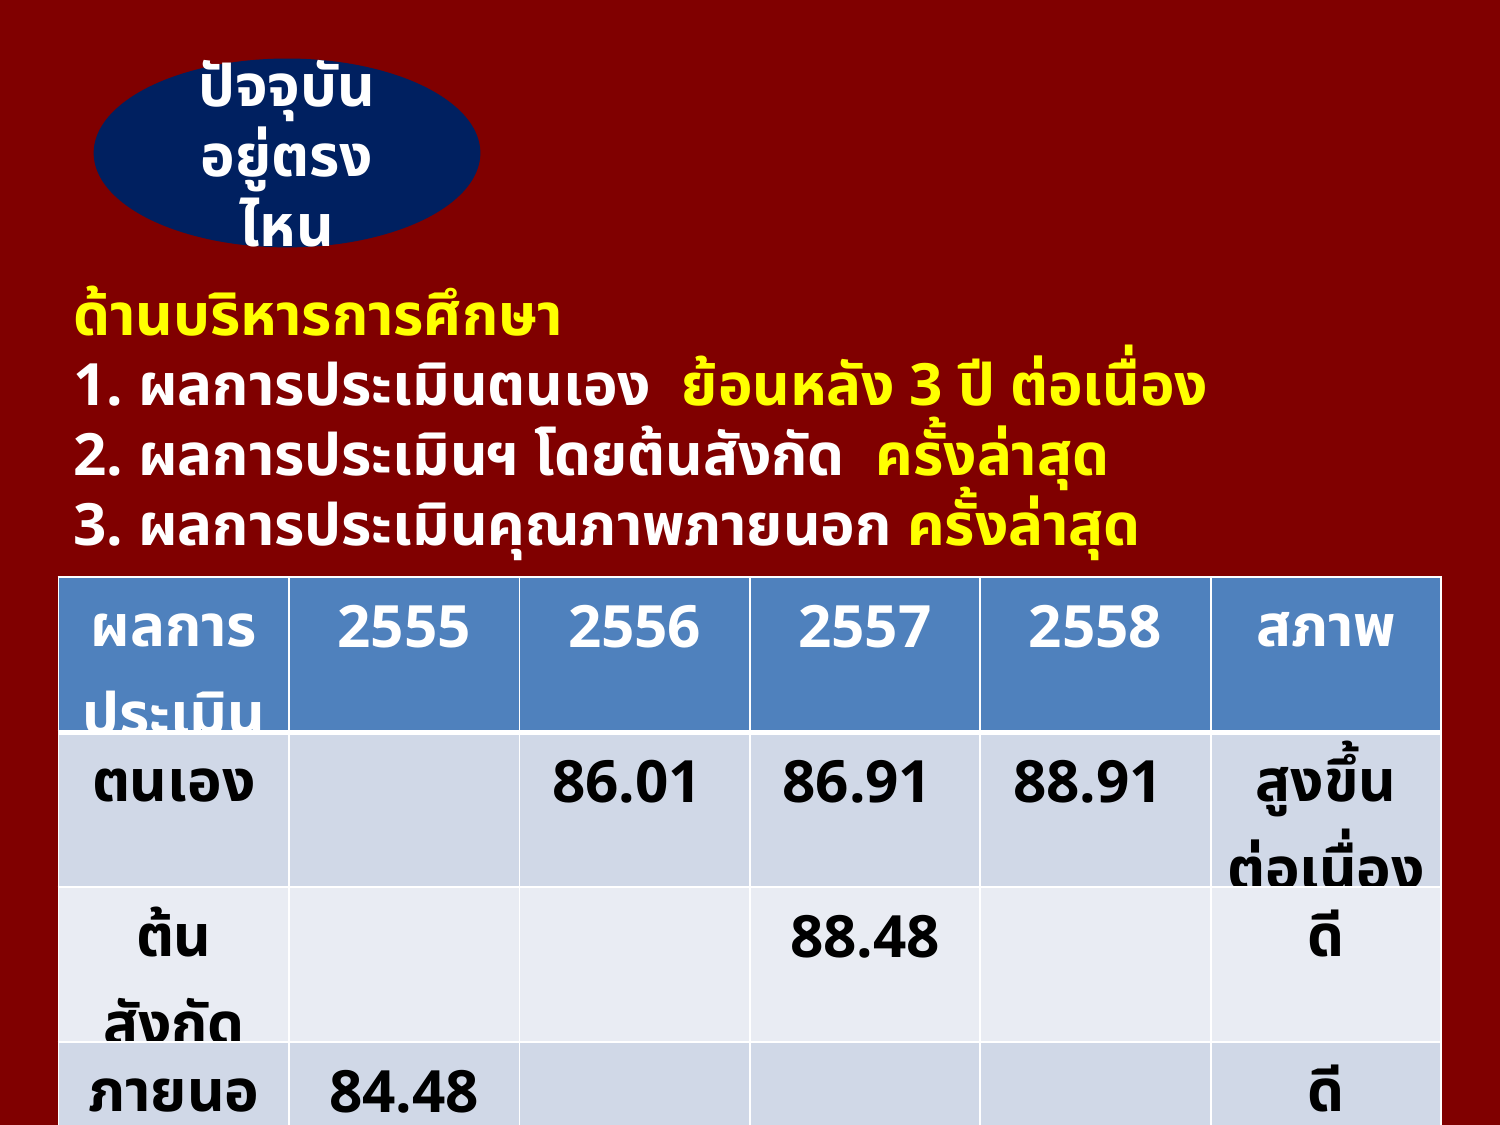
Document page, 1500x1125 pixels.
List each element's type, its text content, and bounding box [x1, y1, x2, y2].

table_cell [981, 1043, 1210, 1125]
table_cell ดี [1212, 1043, 1440, 1125]
table_cell ต้นสังกัด [59, 888, 288, 1041]
text_box ด้านบริหารการศึกษา 1. ผลการประเมินตนเอง ย้อนหลัง 3 ปี ต่อเนื่อง 2. ผลการประเมินฯ โดยต้นสังกัด ครั้งล่าสุด 3. ผลการประเมินคุณภาพภายนอก ครั้งล่าสุด [58, 269, 1442, 576]
table_header ผลการประเมิน [59, 578, 288, 730]
table_cell 88.91 [981, 735, 1210, 886]
table_cell [520, 888, 749, 1041]
table_header 2558 [981, 578, 1210, 730]
table_cell 86.91 [751, 735, 979, 886]
table_cell [751, 1043, 979, 1125]
table_cell ตนเอง [59, 735, 288, 886]
table_cell 86.01 [520, 735, 749, 886]
table_cell [290, 888, 519, 1041]
table_cell [290, 735, 519, 886]
table_cell ภายนอก [59, 1043, 288, 1125]
table_cell [520, 1043, 749, 1125]
table_cell สูงขึ้นต่อเนื่อง [1212, 735, 1440, 886]
table_cell 88.48 [751, 888, 979, 1041]
text_box ปัจจุบันอยู่ตรงไหน [91, 56, 483, 250]
table_cell 84.48 [290, 1043, 519, 1125]
table_header สภาพ [1212, 578, 1440, 730]
table_header 2557 [751, 578, 979, 730]
table_header 2555 [290, 578, 519, 730]
table_cell [981, 888, 1210, 1041]
table_cell ดี [1212, 888, 1440, 1041]
table_header 2556 [520, 578, 749, 730]
